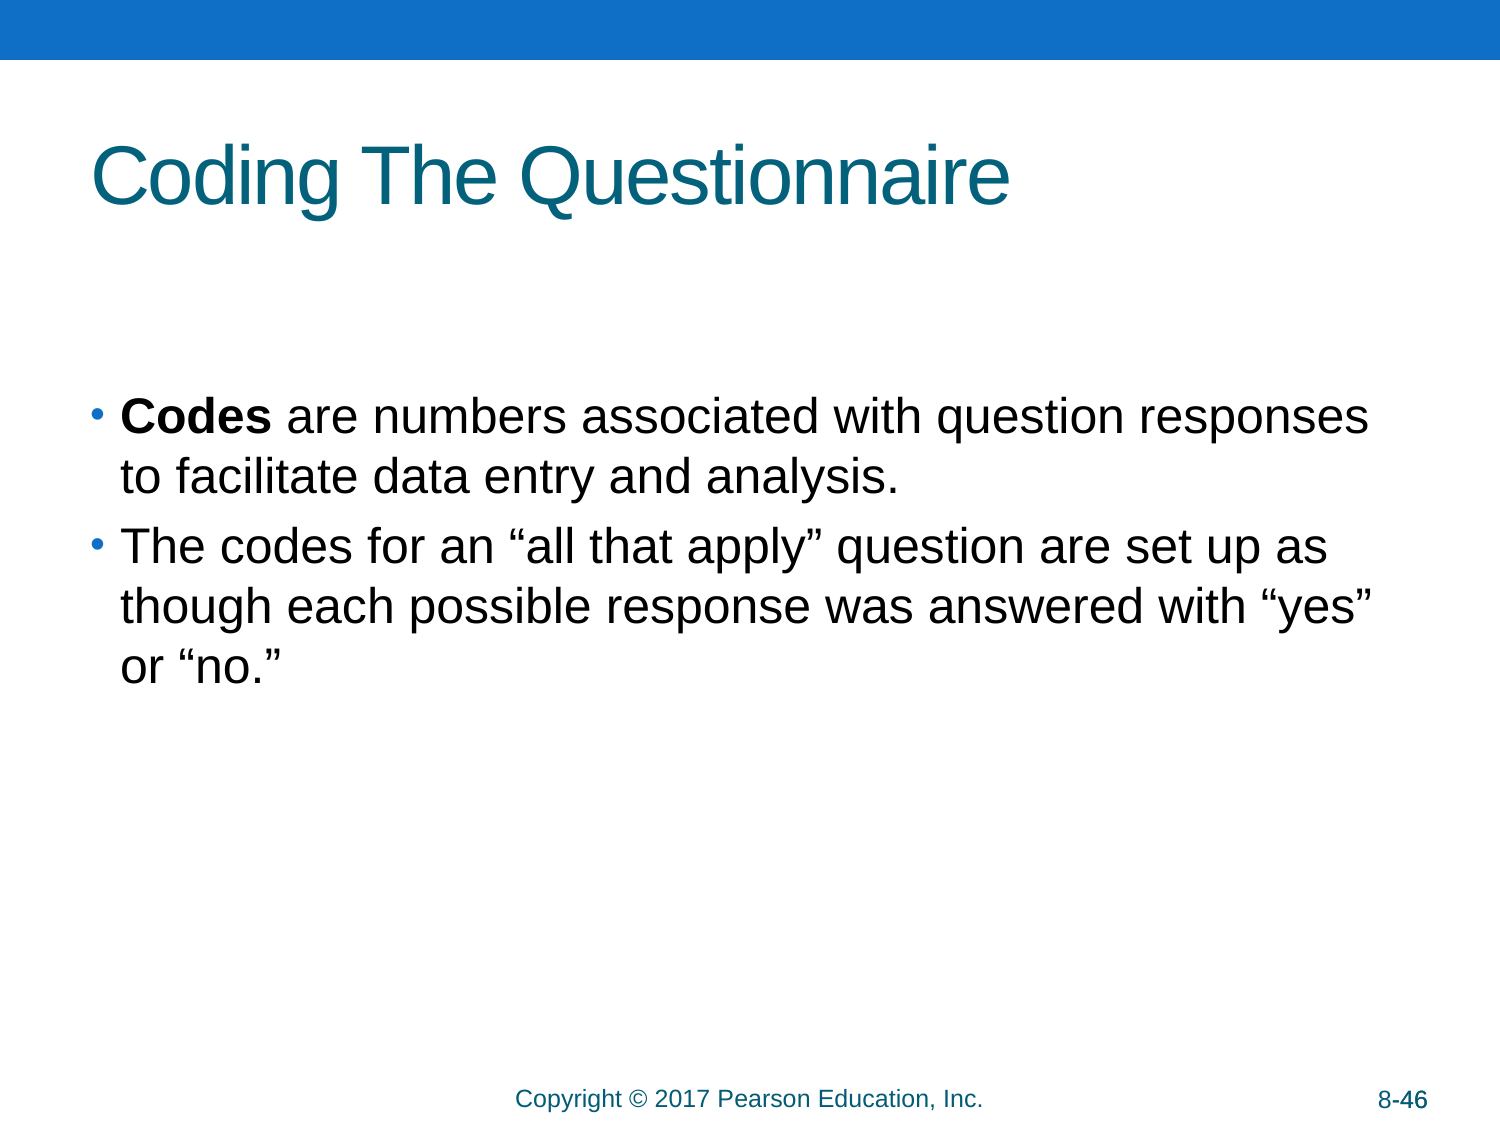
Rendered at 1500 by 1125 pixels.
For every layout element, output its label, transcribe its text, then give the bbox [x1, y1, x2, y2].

list Codes are numbers associated with question responses to facilitate data entry and analysis. The codes for an “all that apply” question are set up as though each possible response was answered with “yes” or “no.” [75, 376, 1425, 1125]
title Coding The Questionnaire [75, 90, 1425, 253]
